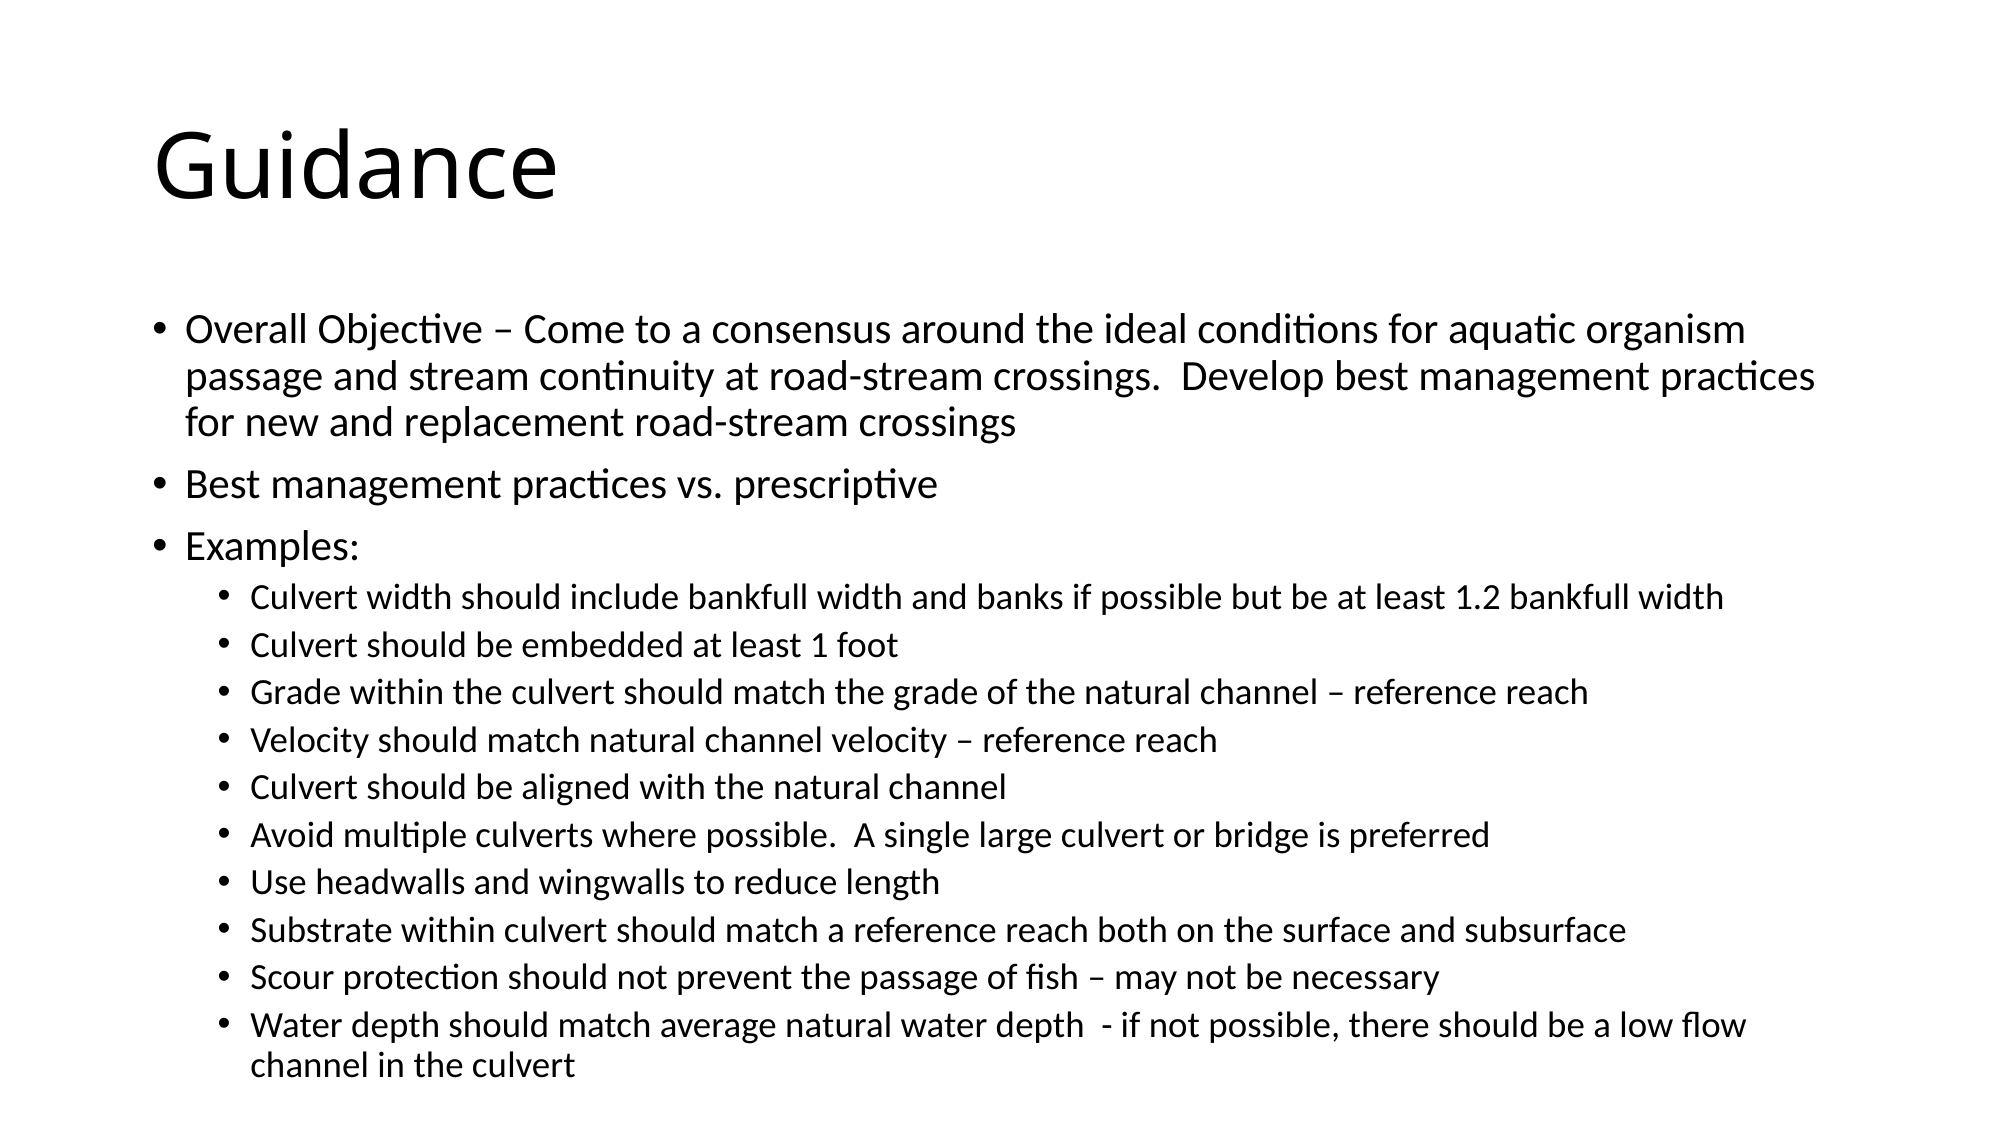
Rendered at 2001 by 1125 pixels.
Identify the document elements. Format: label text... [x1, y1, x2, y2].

title Guidance [137, 59, 1863, 278]
list Overall Objective – Come to a consensus around the ideal conditions for aquatic organism passage and stream continuity at road-stream crossings. Develop best management practices for new and replacement road-stream crossings Best management practices vs. prescriptive Examples: Culvert width should include bankfull width and banks if possible but be at least 1.2 bankfull width Culvert should be embedded at least 1 foot Grade within the culvert should match the grade of the natural channel – reference reach Velocity should match natural channel velocity – reference reach Culvert should be aligned with the natural channel Avoid multiple culverts where possible. A single large culvert or bridge is preferred Use headwalls and wingwalls to reduce length Substrate within culvert should match a reference reach both on the surface and subsurface Scour protection should not prevent the passage of fish – may not be necessary Water depth should match average natural water depth - if not possible, there should be a low flow channel in the culvert [137, 299, 1863, 1101]
